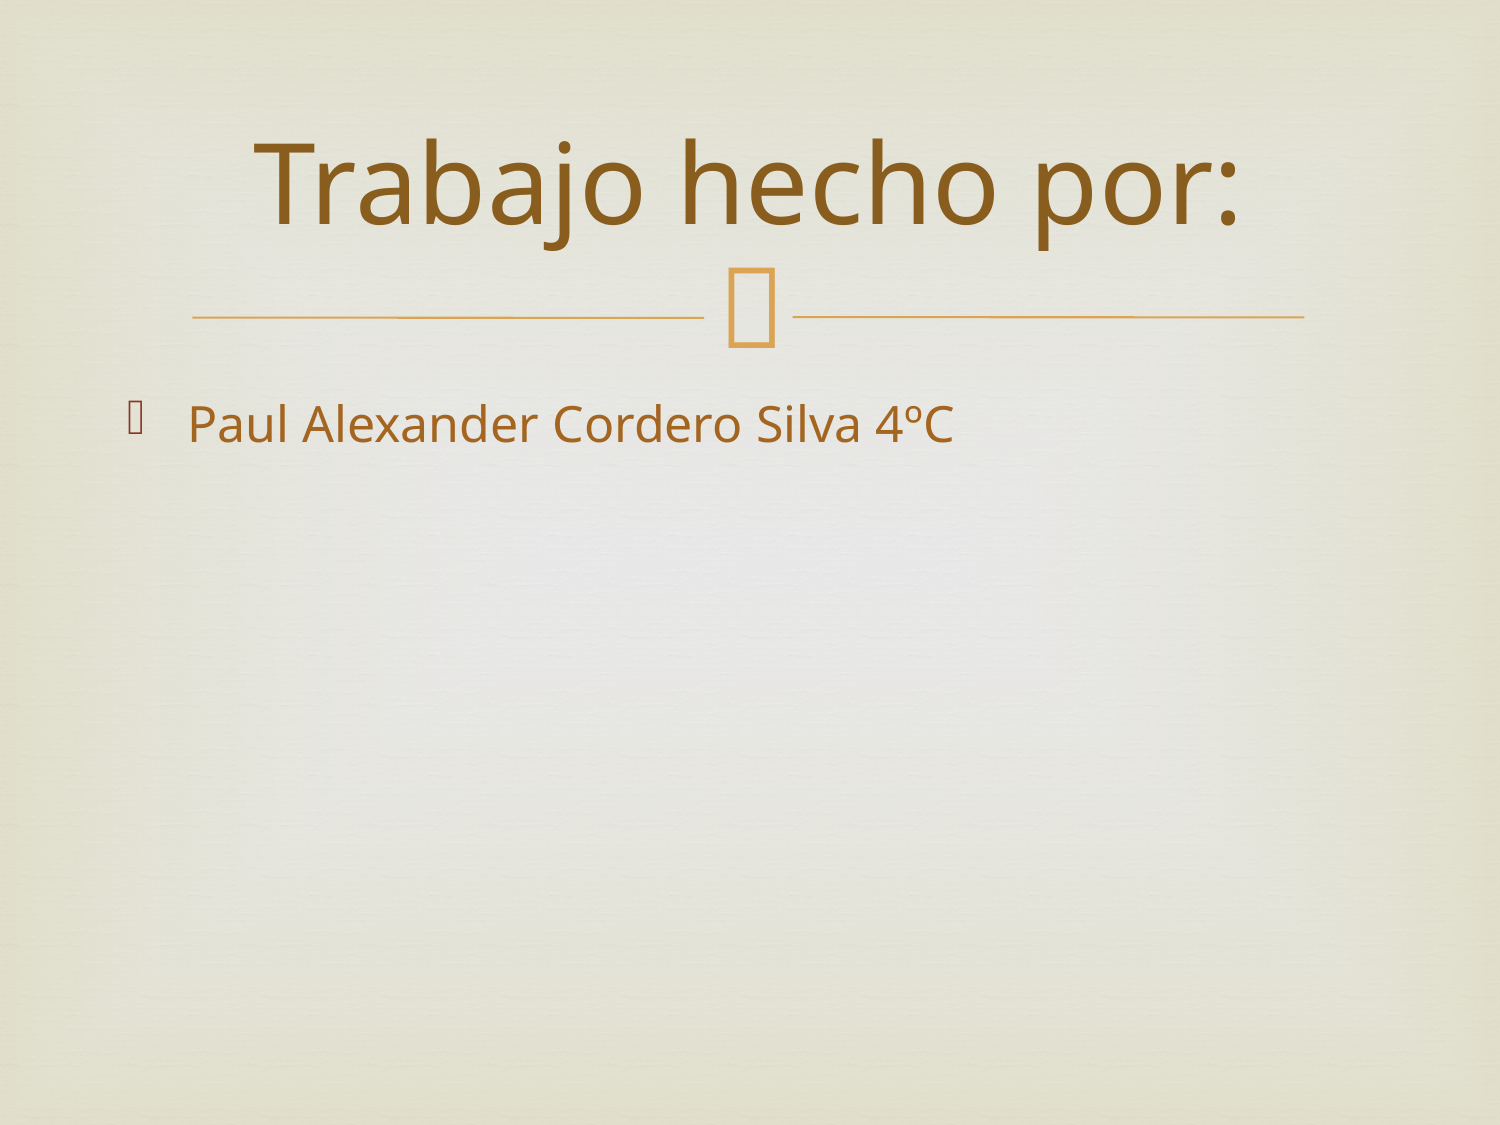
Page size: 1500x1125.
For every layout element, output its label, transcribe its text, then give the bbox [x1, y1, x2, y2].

list Paul Alexander Cordero Silva 4ºC [112, 385, 1383, 1022]
title Trabajo hecho por: [112, 93, 1386, 267]
